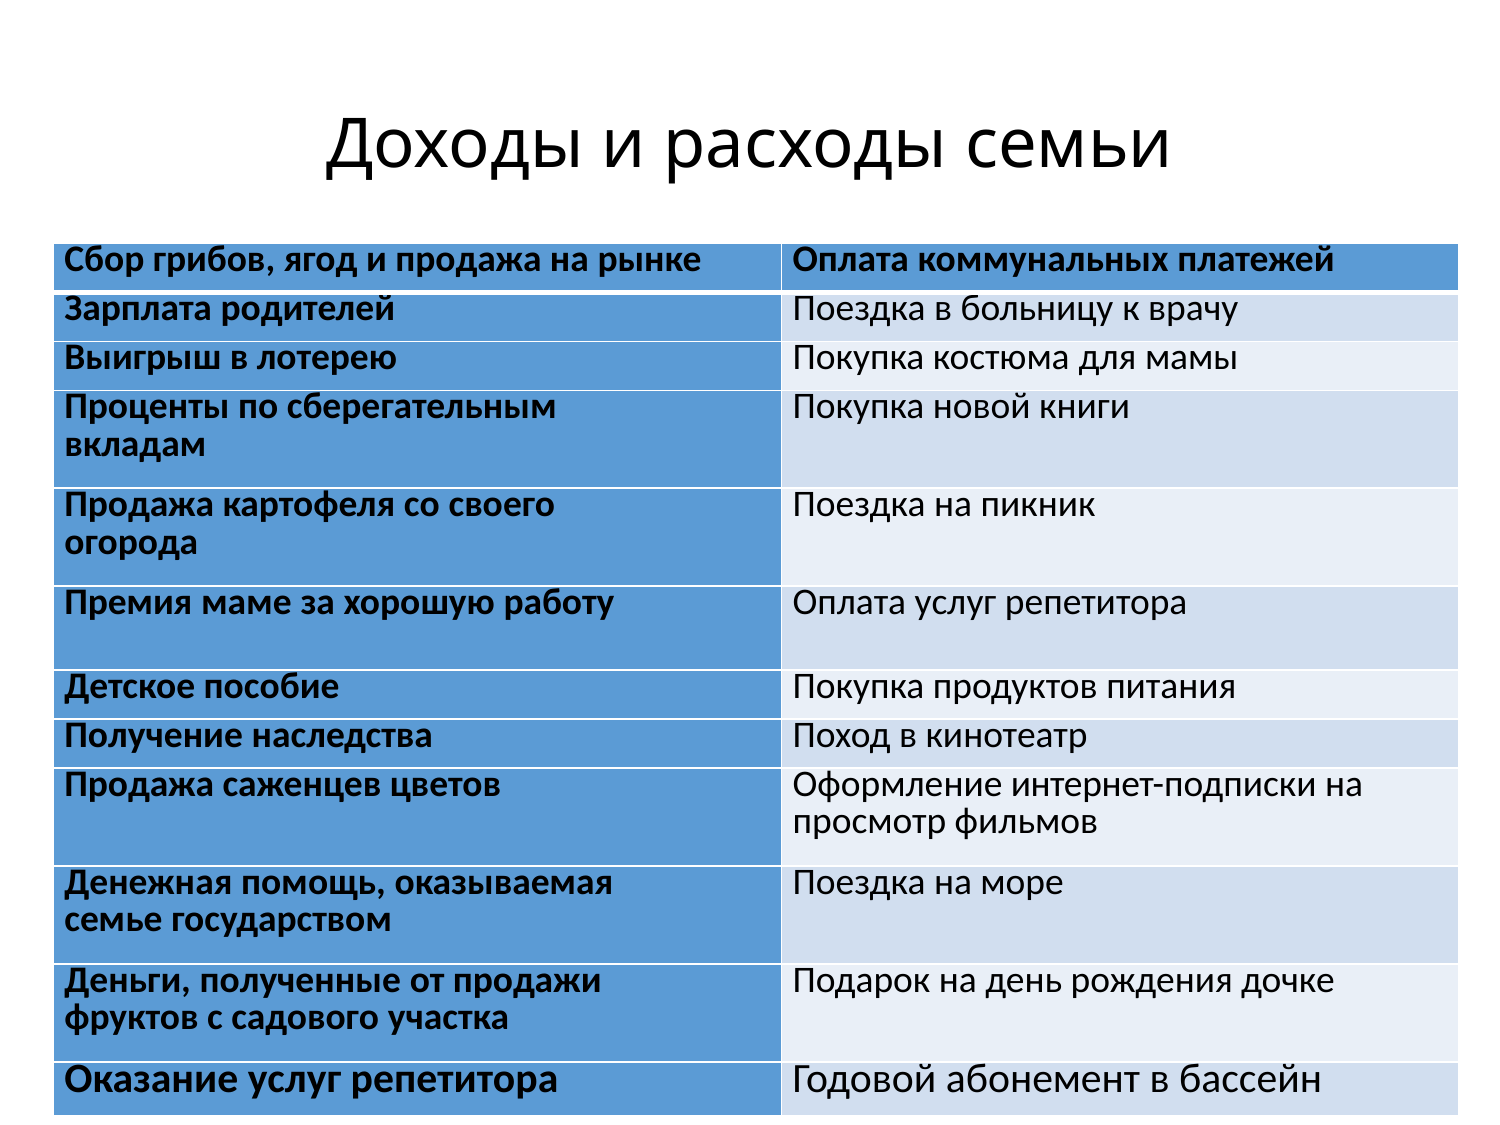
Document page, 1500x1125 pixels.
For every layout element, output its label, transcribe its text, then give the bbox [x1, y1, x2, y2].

table_cell Продажа картофеля со своего огорода [54, 489, 781, 585]
table_cell Продажа саженцев цветов [54, 769, 781, 865]
table_header Сбор грибов, ягод и продажа на рынке [54, 244, 781, 290]
table_cell Премия маме за хорошую работу [54, 587, 781, 669]
table_cell Денежная помощь, оказываемая семье государством [54, 867, 781, 963]
table_cell Покупка костюма для мамы [782, 342, 1458, 390]
table_cell Поездка в больницу к врачу [782, 295, 1458, 341]
table_cell Оформление интернет-подписки на просмотр фильмов [782, 769, 1458, 865]
table_cell Покупка продуктов питания [782, 671, 1458, 718]
table_cell Поход в кинотеатр [782, 720, 1458, 767]
table_cell Подарок на день рождения дочке [782, 965, 1458, 1061]
table_cell Зарплата родителей [54, 295, 781, 341]
table_cell Оплата услуг репетитора [782, 587, 1458, 669]
table_cell Деньги, полученные от продажи фруктов с садового участка [54, 965, 781, 1061]
table_cell Поездка на море [782, 867, 1458, 963]
table_cell Детское пособие [54, 671, 781, 718]
table_header Оплата коммунальных платежей [782, 244, 1458, 290]
table_cell Поездка на пикник [782, 489, 1458, 585]
table_cell Оказание услуг репетитора [54, 1063, 781, 1115]
table_cell Выигрыш в лотерею [54, 342, 781, 390]
title Доходы и расходы семьи [103, 59, 1397, 232]
table_cell Получение наследства [54, 720, 781, 767]
table_cell Покупка новой книги [782, 391, 1458, 487]
table_cell Годовой абонемент в бассейн [782, 1063, 1458, 1115]
table_cell Проценты по сберегательным вкладам [54, 391, 781, 487]
